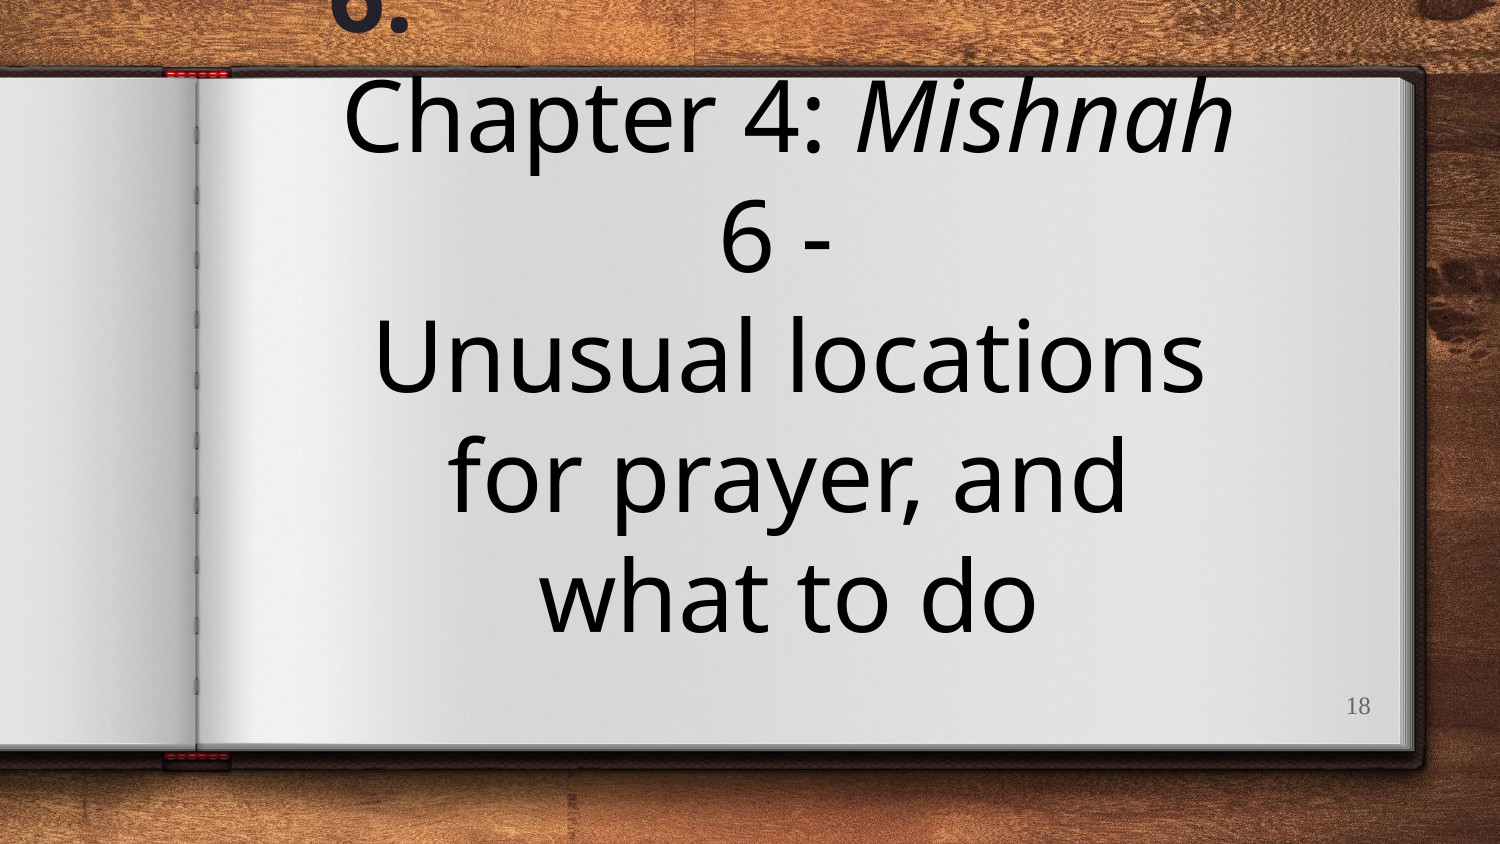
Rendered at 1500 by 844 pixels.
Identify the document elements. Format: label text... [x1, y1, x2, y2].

picture [0, 0, 1500, 844]
title 6. Chapter 4: Mishnah 6 - Unusual locations for prayer, and what to do [313, 241, 1266, 788]
slide_number ‹#› [1295, 672, 1386, 737]
